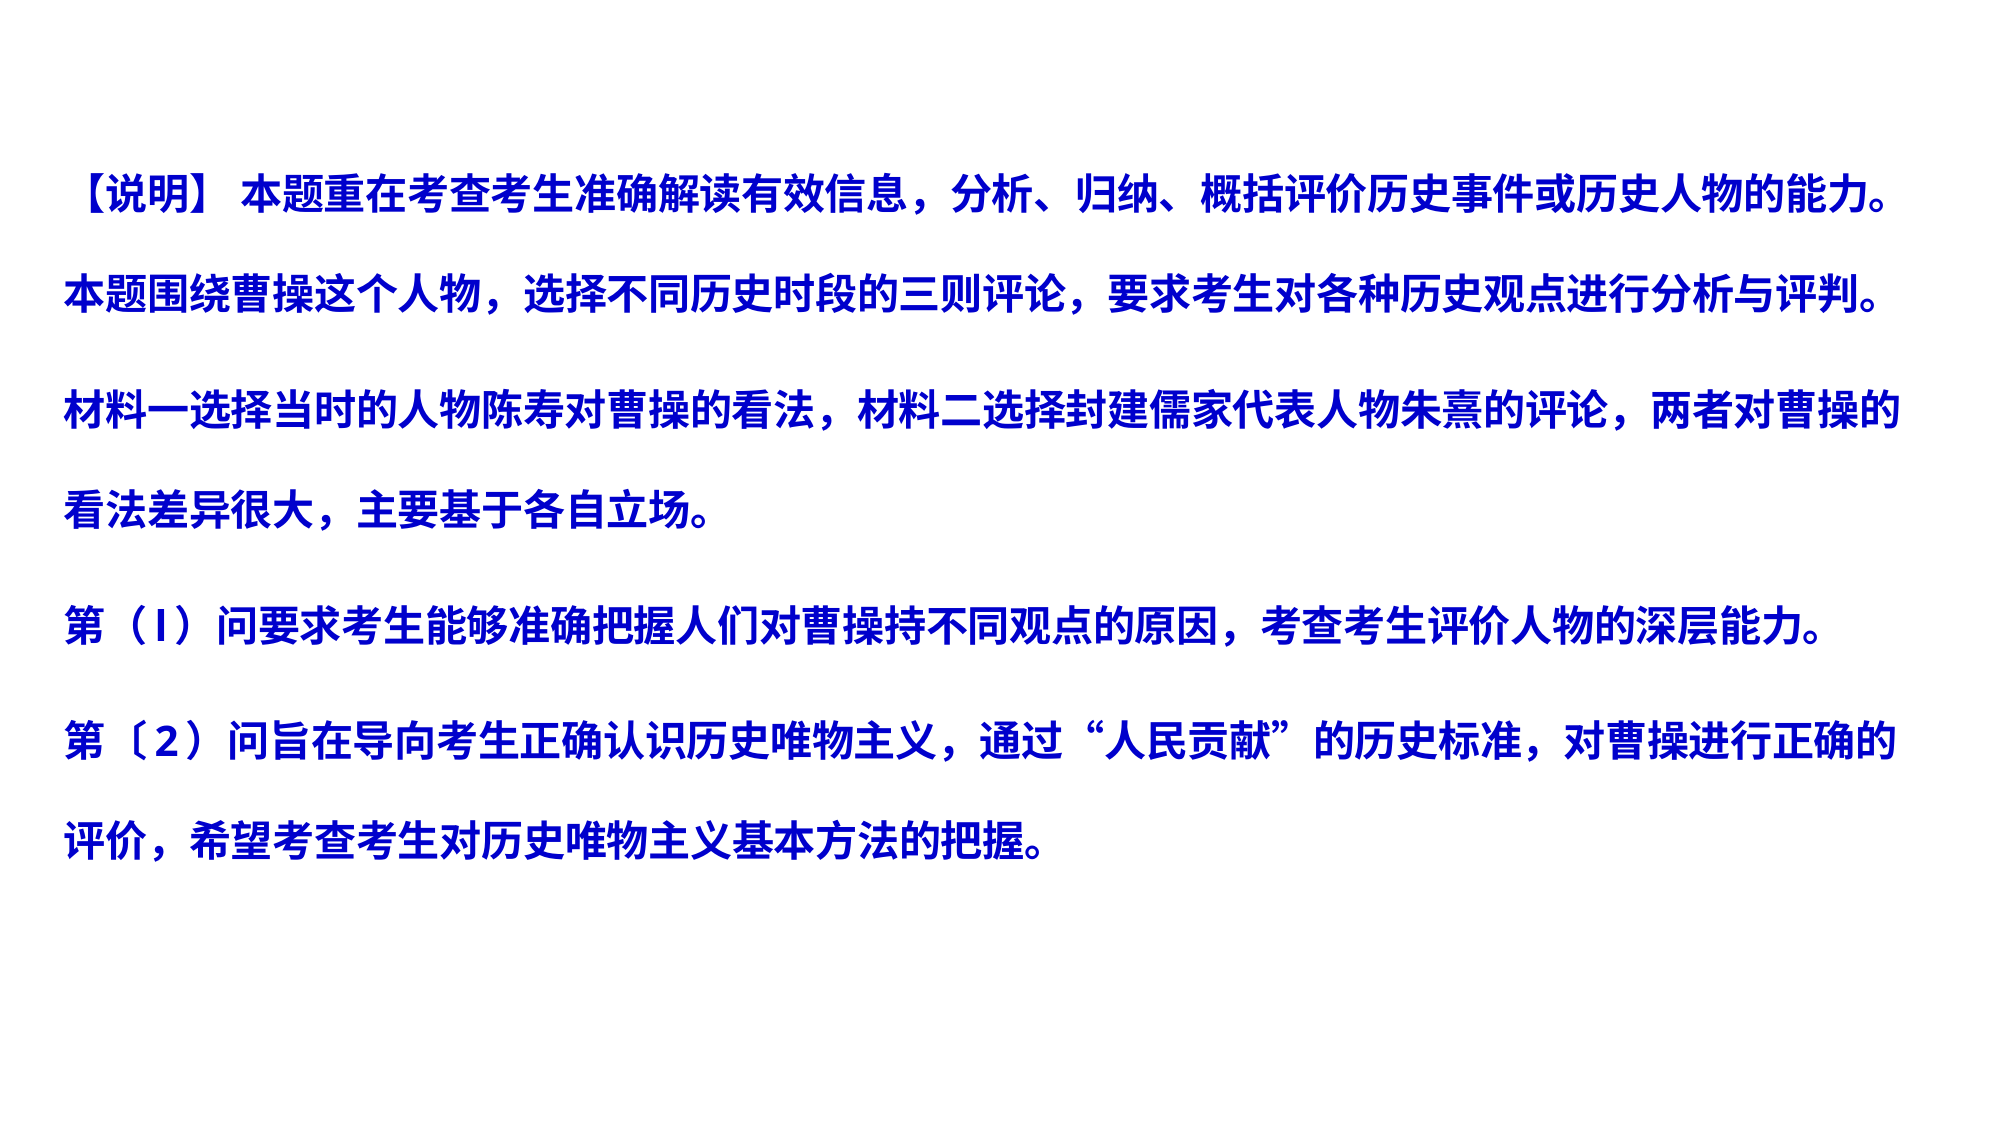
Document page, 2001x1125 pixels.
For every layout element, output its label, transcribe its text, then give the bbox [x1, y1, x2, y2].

list 【说明】 本题重在考查考生准确解读有效信息，分析、归纳、概括评价历史事件或历史人物的能力。本题围绕曹操这个人物，选择不同历史时段的三则评论，要求考生对各种历史观点进行分析与评判。 材料一选择当时的人物陈寿对曹操的看法，材料二选择封建儒家代表人物朱熹的评论，两者对曹操的看法差异很大，主要基于各自立场。 第（l）问要求考生能够准确把握人们对曹操持不同观点的原因，考查考生评价人物的深层能力。 第〔2）问旨在导向考生正确认识历史唯物主义，通过“人民贡献”的历史标准，对曹操进行正确的评价，希望考查考生对历史唯物主义基本方法的把握。 [48, 44, 1941, 1014]
